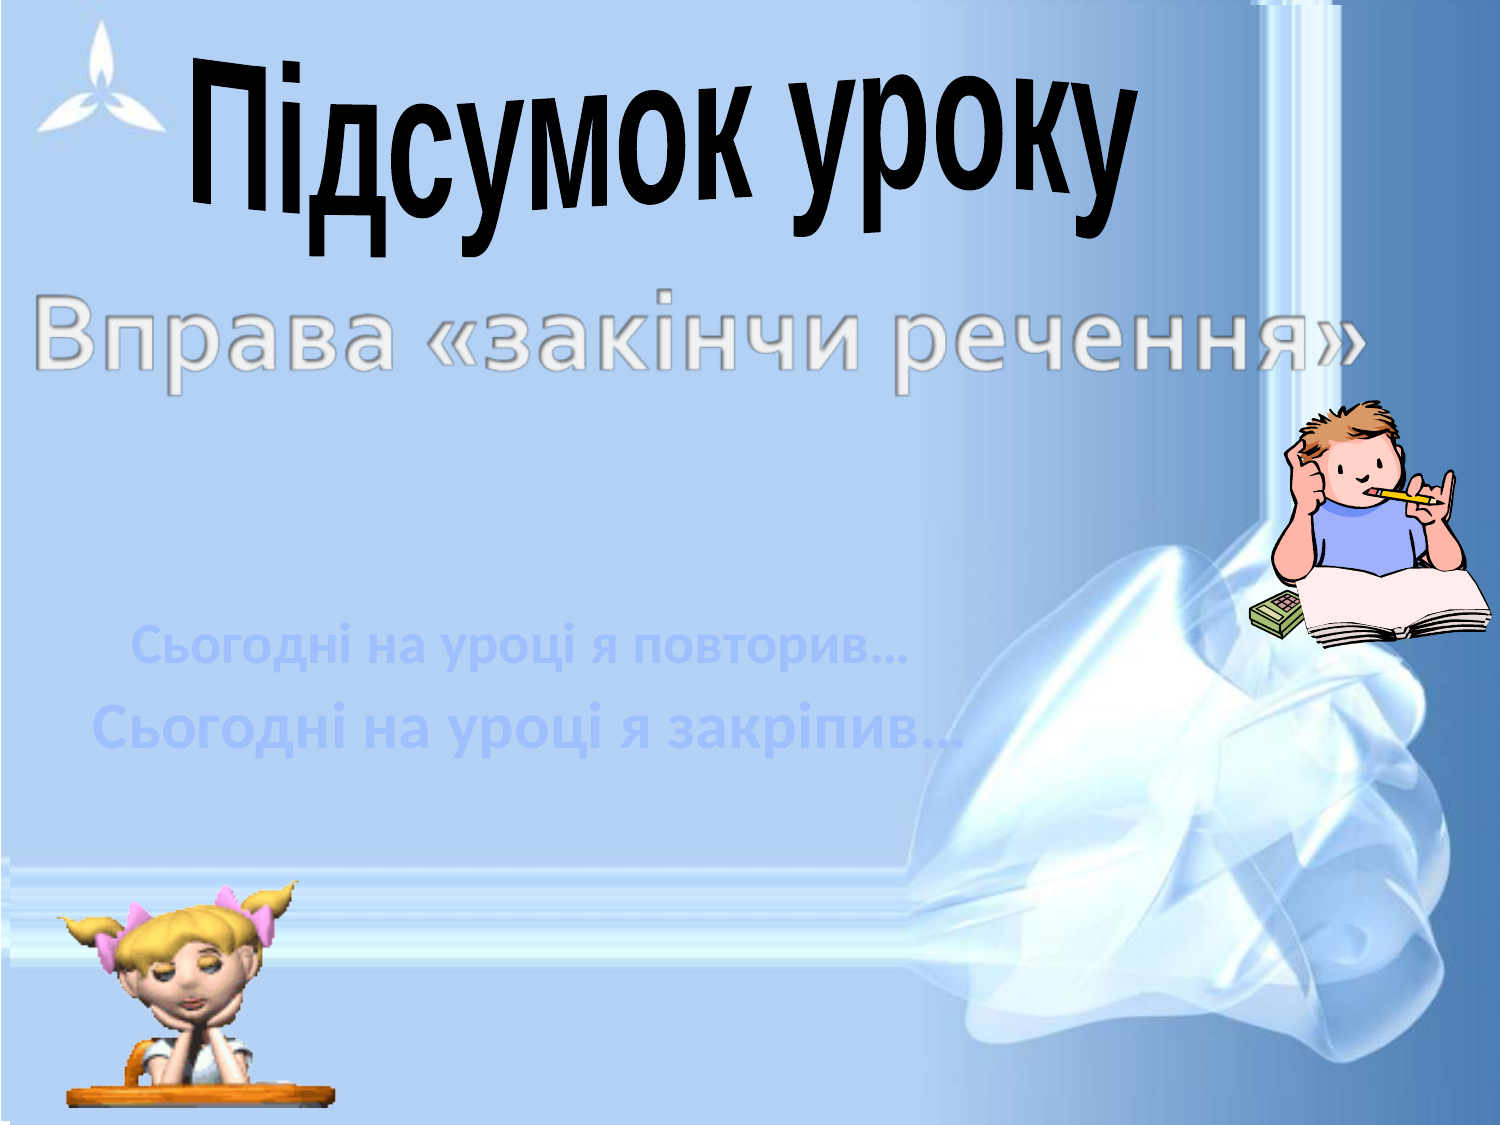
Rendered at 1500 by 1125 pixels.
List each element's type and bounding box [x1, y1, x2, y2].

picture [0, 0, 1500, 1125]
text_box [1248, 400, 1491, 645]
